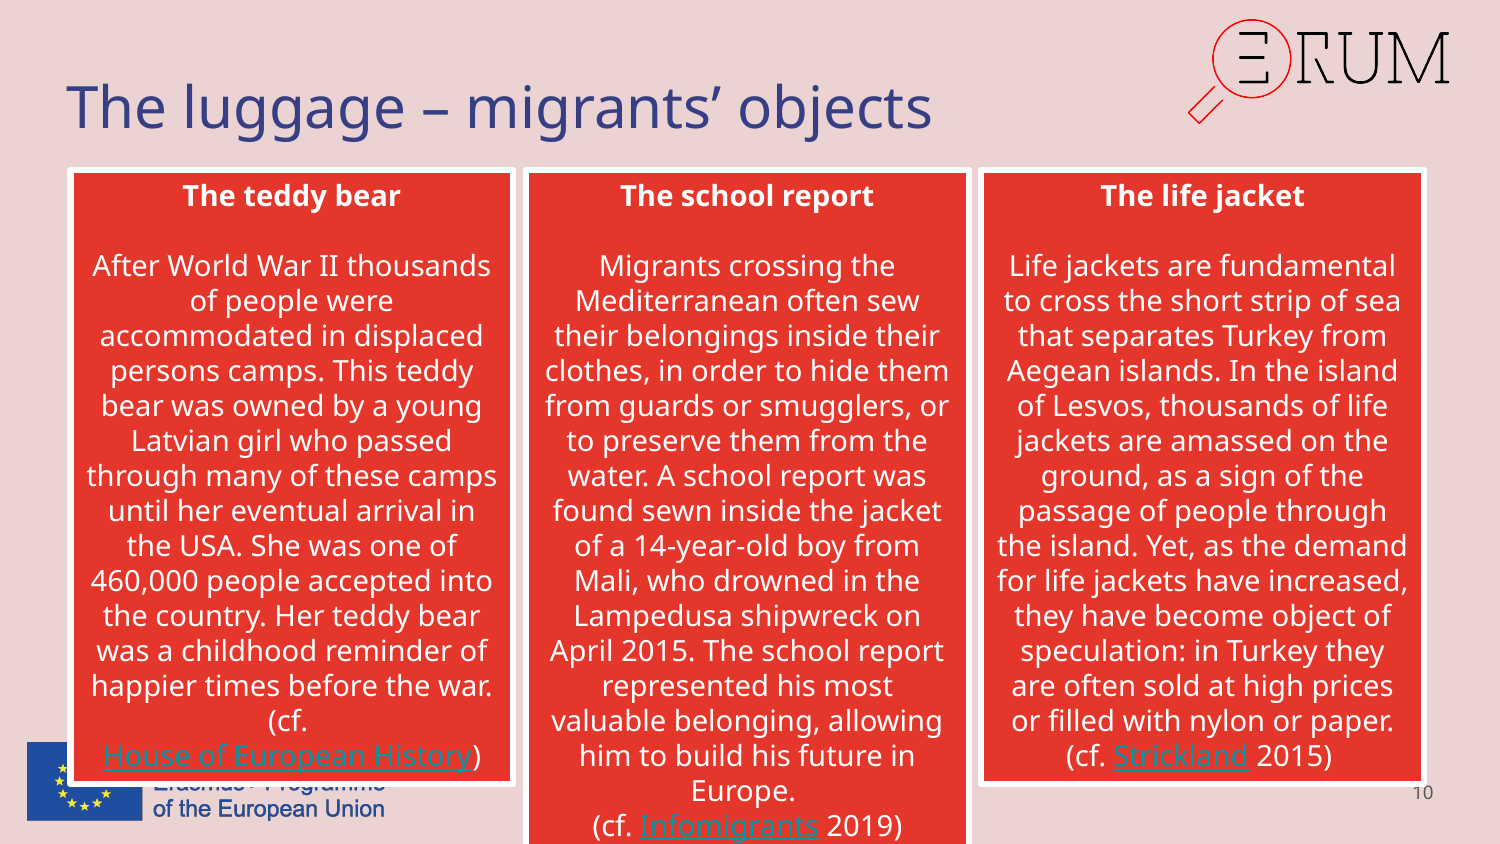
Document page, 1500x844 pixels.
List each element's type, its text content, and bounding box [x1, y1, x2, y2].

text_box The school report Migrants crossing the Mediterranean often sew their belongings inside their clothes, in order to hide them from guards or smugglers, or to preserve them from the water. A school report was found sewn inside the jacket of a 14-year-old boy from Mali, who drowned in the Lampedusa shipwreck on April 2015. The school report represented his most valuable belonging, allowing him to build his future in Europe. (cf. Infomigrants 2019) [525, 170, 969, 844]
picture [1136, 0, 1500, 137]
picture [27, 742, 385, 821]
text_box The life jacket Life jackets are fundamental to cross the short strip of sea that separates Turkey from Aegean islands. In the island of Lesvos, thousands of life jackets are amassed on the ground, as a sign of the passage of people through the island. Yet, as the demand for life jackets have increased, they have become object of speculation: in Turkey they are often sold at high prices or filled with nylon or paper. (cf. Strickland 2015) [981, 170, 1425, 785]
slide_number 10 [1358, 761, 1449, 826]
text_box The teddy bear After World War II thousands of people were accommodated in displaced persons camps. This teddy bear was owned by a young Latvian girl who passed through many of these camps until her eventual arrival in the USA. She was one of 460,000 people accepted into the country. Her teddy bear was a childhood reminder of happier times before the war. (cf. House of European History) [70, 170, 514, 785]
title The luggage – migrants’ objects [51, 55, 1168, 150]
